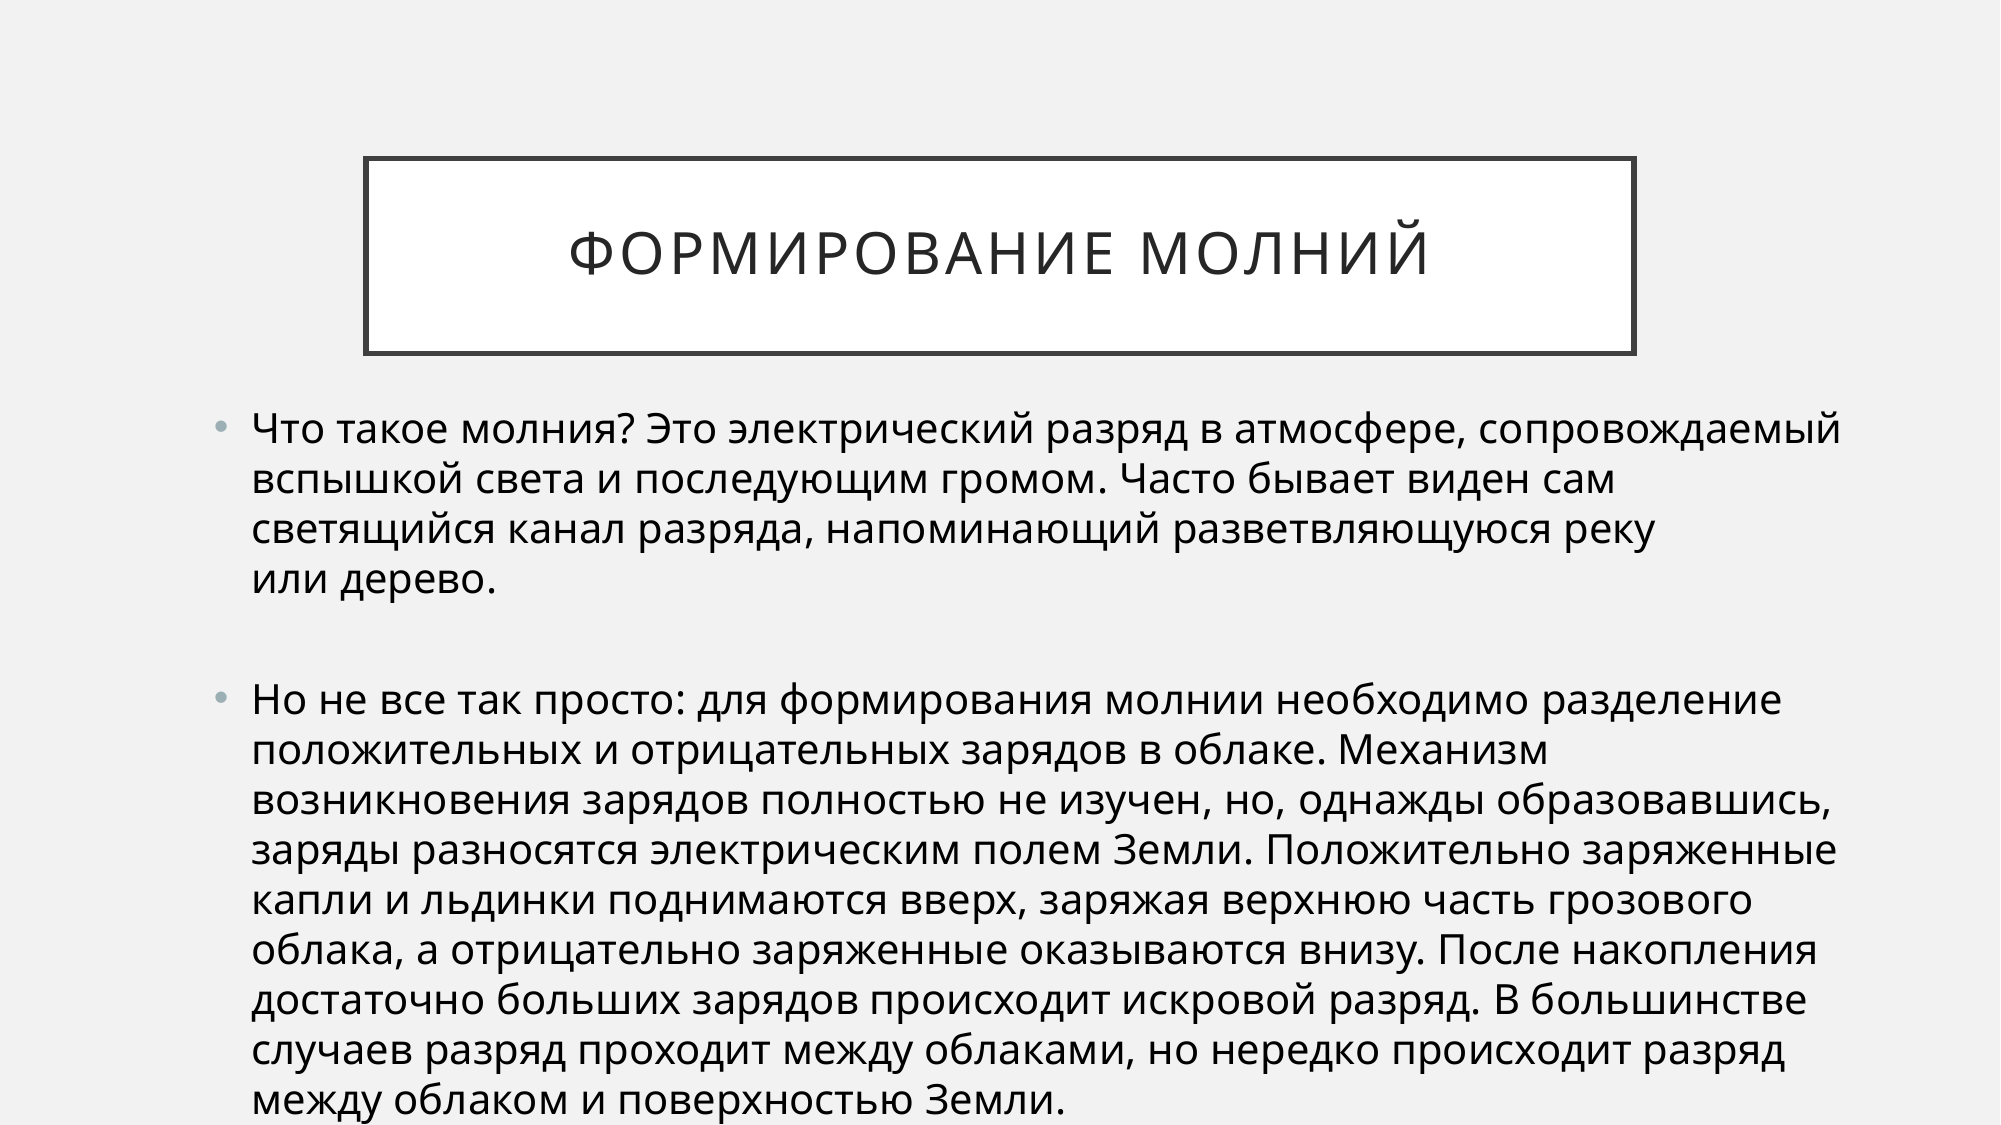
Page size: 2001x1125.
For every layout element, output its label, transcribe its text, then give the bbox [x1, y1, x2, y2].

title Формирование молний [363, 156, 1637, 356]
list Что такое молния? Это электрический разряд в атмосфере, сопровождаемый вспышкой света и последующим громом. Часто бывает виден сам светящийся канал разряда, напоминающий разветвляющуюся реку или дерево. Но не все так просто: для формирования молнии необходимо разделение положительных и отрицательных зарядов в облаке. Механизм возникновения зарядов полностью не изучен, но, однажды образовавшись, заряды разносятся электрическим полем Земли. Положительно заряженные капли и льдинки поднимаются вверх, заряжая верхнюю часть грозового облака, а отрицательно заряженные оказываются внизу. После накопления достаточно больших зарядов происходит искровой разряд. В большинстве случаев разряд проходит между облаками, но нередко происходит разряд между облаком и поверхностью Земли. [198, 393, 1882, 984]
